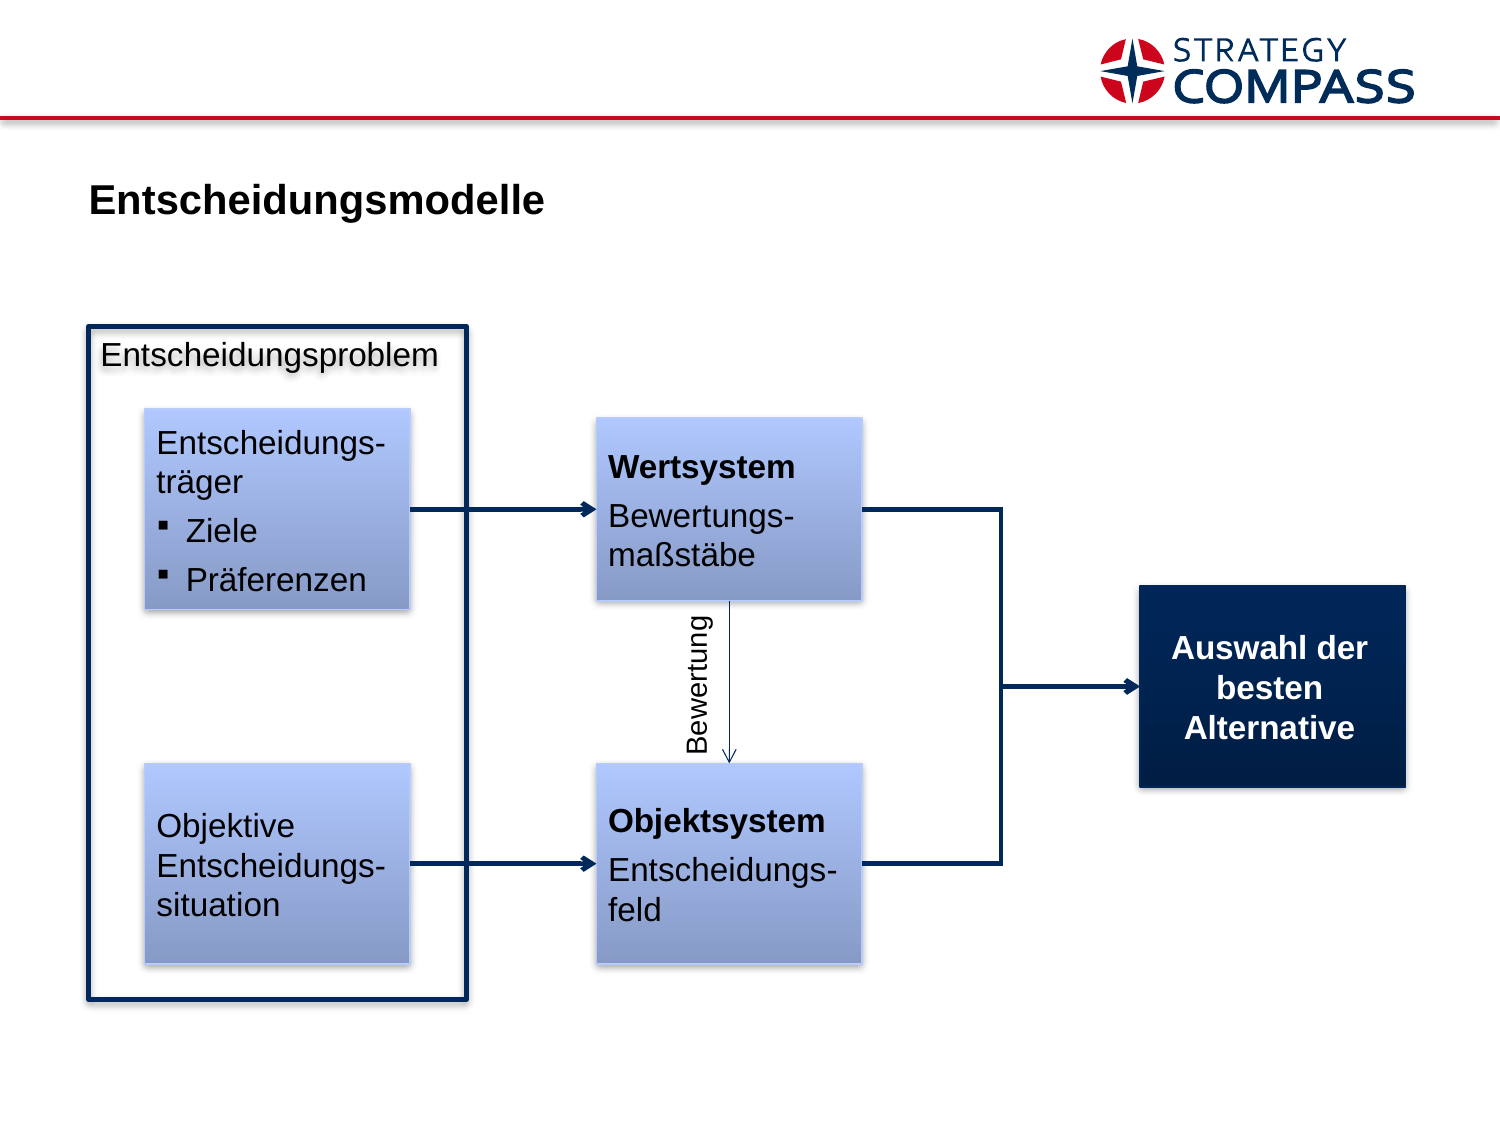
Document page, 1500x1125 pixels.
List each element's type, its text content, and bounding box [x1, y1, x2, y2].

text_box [861, 509, 1141, 685]
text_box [861, 686, 1141, 864]
text_box Objektsystem Entscheidungs-feld [596, 763, 863, 965]
title Entscheidungsmodelle [88, 172, 1412, 268]
text_box Auswahl der besten Alternative [1145, 585, 1406, 788]
text_box Objektive Entscheidungs-situation [144, 763, 411, 965]
text_box Entscheidungs-träger Ziele Präferenzen [144, 408, 411, 610]
text_box Wertsystem Bewertungs-maßstäbe [596, 417, 863, 602]
text_box Bewertung [670, 584, 730, 768]
text_box Entscheidungsproblem [88, 326, 467, 1000]
